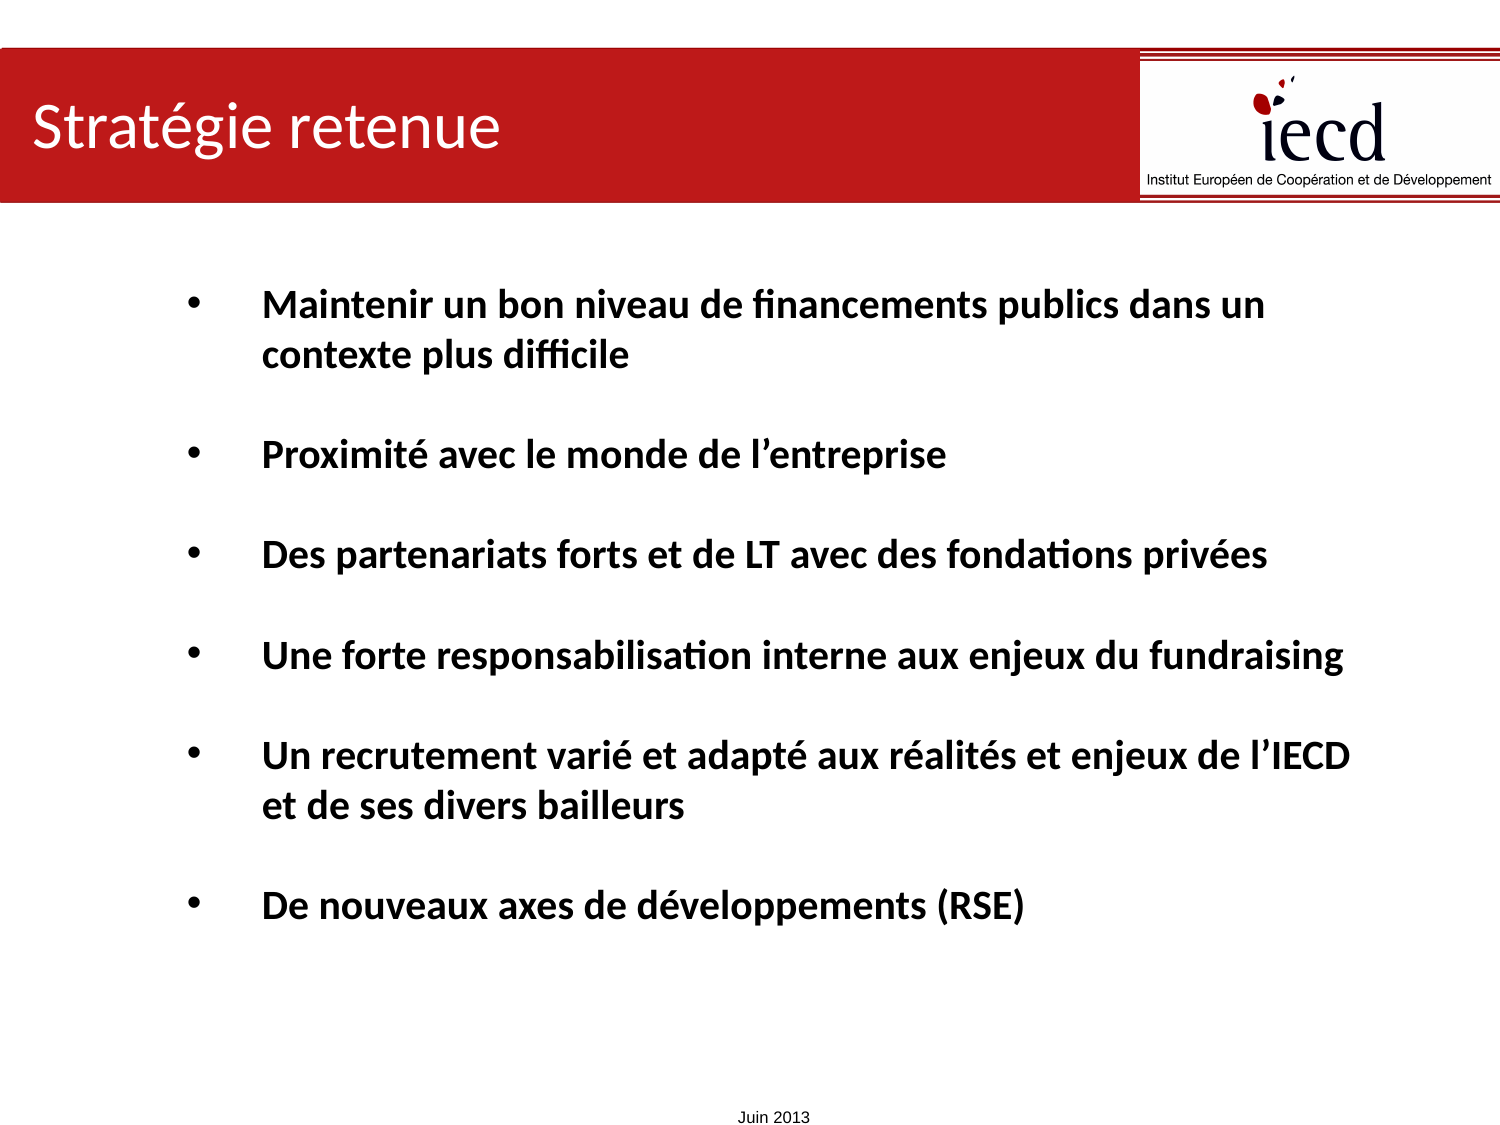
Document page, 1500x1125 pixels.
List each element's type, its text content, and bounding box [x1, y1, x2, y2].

text_box Maintenir un bon niveau de financements publics dans un contexte plus difficile Proximité avec le monde de l’entreprise Des partenariats forts et de LT avec des fondations privées Une forte responsabilisation interne aux enjeux du fundraising Un recrutement varié et adapté aux réalités et enjeux de l’IECD et de ses divers bailleurs De nouveaux axes de développements (RSE) [172, 219, 1389, 1035]
picture [1427, 66, 1500, 194]
title Stratégie retenue [17, 42, 1427, 202]
